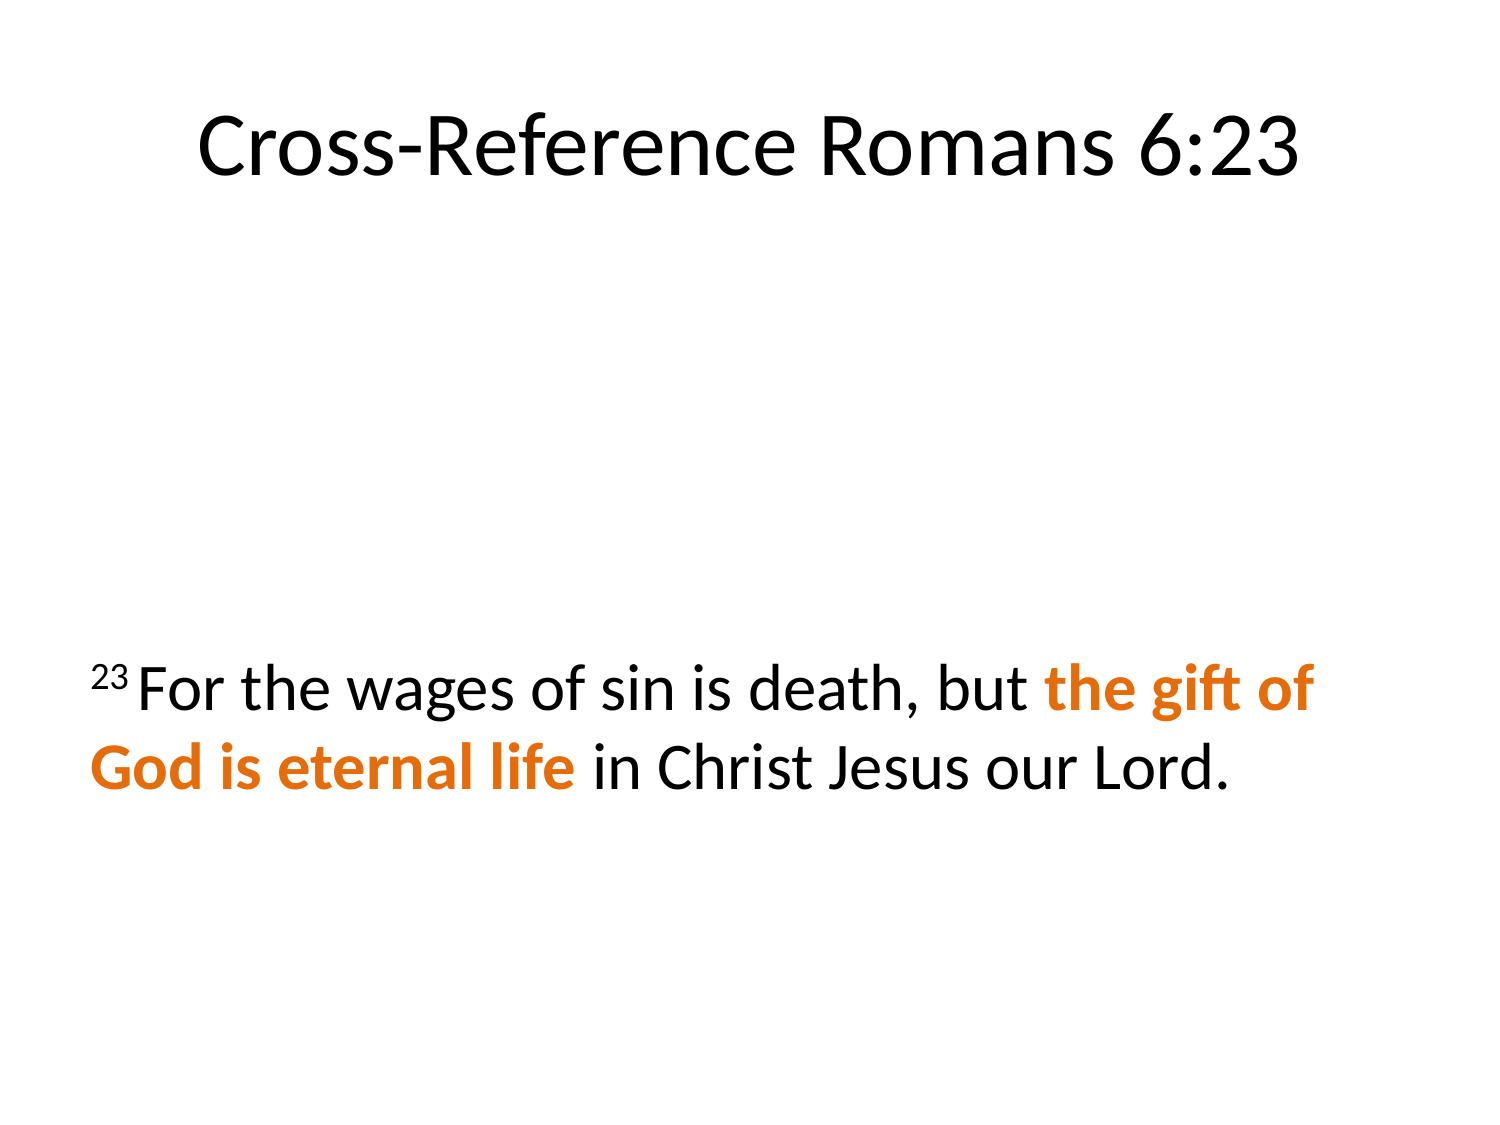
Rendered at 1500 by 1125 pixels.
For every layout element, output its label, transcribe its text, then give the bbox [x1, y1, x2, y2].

list 23 For the wages of sin is death, but the gift of God is eternal life in Christ Jesus our Lord. [75, 262, 1425, 1005]
title Cross-Reference Romans 6:23 [75, 45, 1425, 233]
